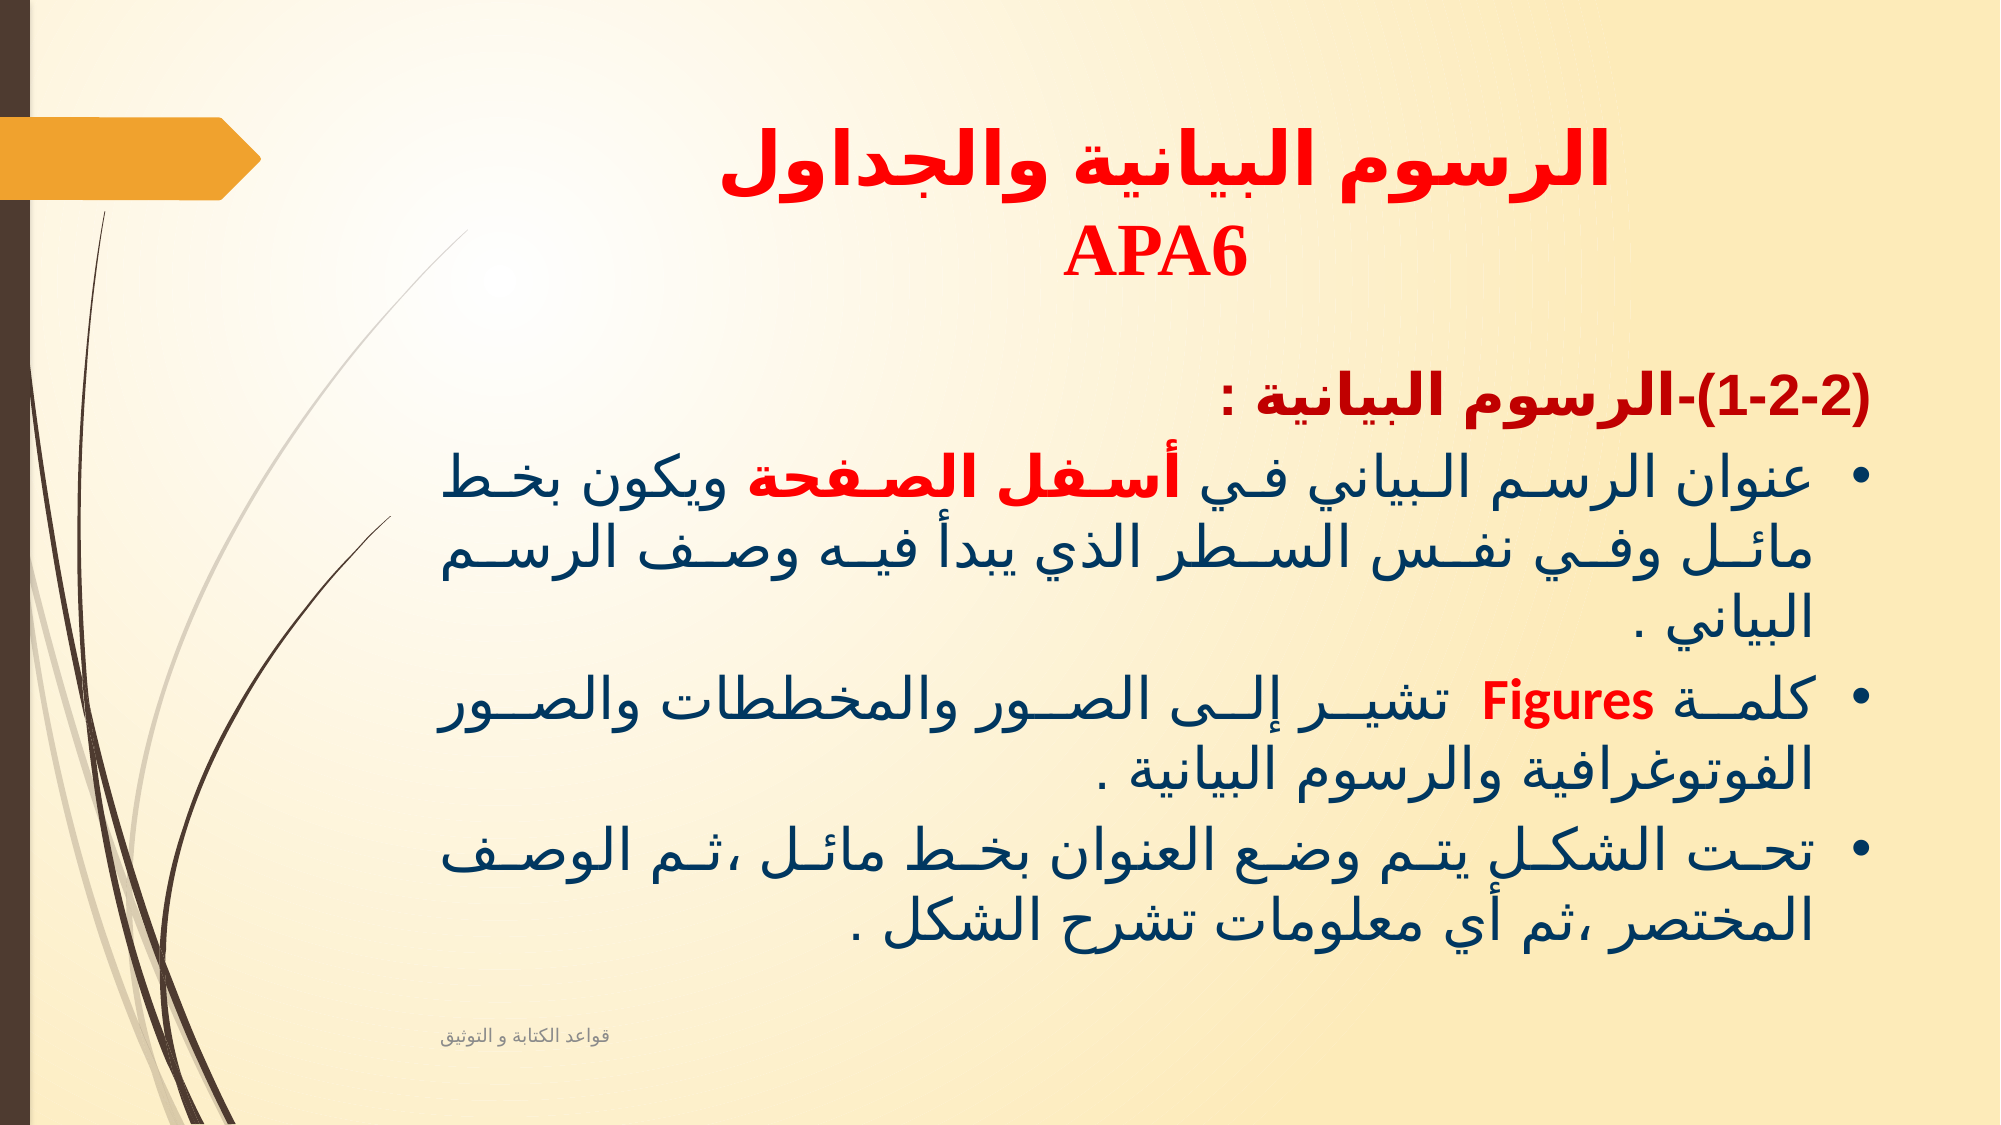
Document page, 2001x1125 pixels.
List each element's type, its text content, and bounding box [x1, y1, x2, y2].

list (1-2-2)-الرسوم البيانية : عنوان الرسم البياني في أسفل الصفحة ويكون بخط مائل وفي نفس السطر الذي يبدأ فيه وصف الرسم البياني . كلمة Figures تشير إلى الصور والمخططات والصور الفوتوغرافية والرسوم البيانية . تحت الشكل يتم وضع العنوان بخط مائل ،ثم الوصف المختصر ،ثم أي معلومات تشرح الشكل . [424, 350, 1888, 970]
title الرسوم البيانية والجداول APA6 [425, 102, 1888, 313]
footer قواعد الكتابة و التوثيق [424, 1006, 1675, 1067]
